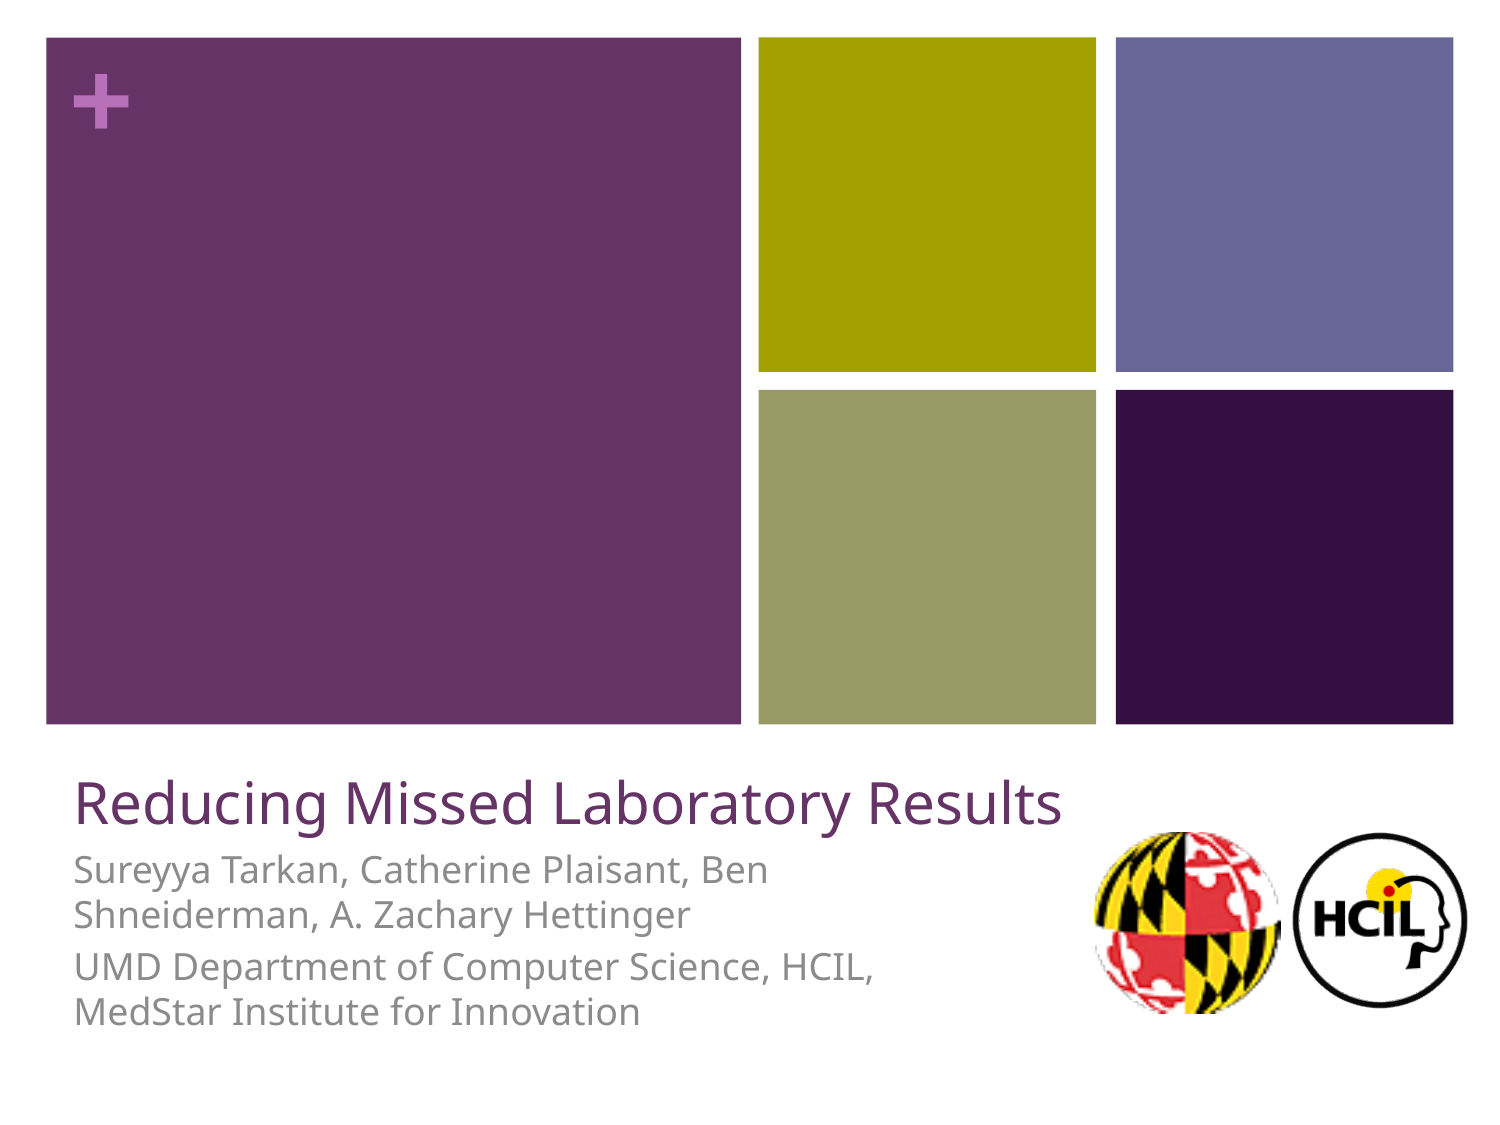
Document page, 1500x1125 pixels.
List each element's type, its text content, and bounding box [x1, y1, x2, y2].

subtitle Sureyya Tarkan, Catherine Plaisant, Ben Shneiderman, A. Zachary Hettinger UMD Department of Computer Science, HCIL, MedStar Institute for Innovation [58, 838, 1039, 1036]
title Reducing Missed Laboratory Results [58, 758, 1450, 912]
picture [1093, 831, 1262, 1014]
picture [1266, 820, 1495, 1023]
